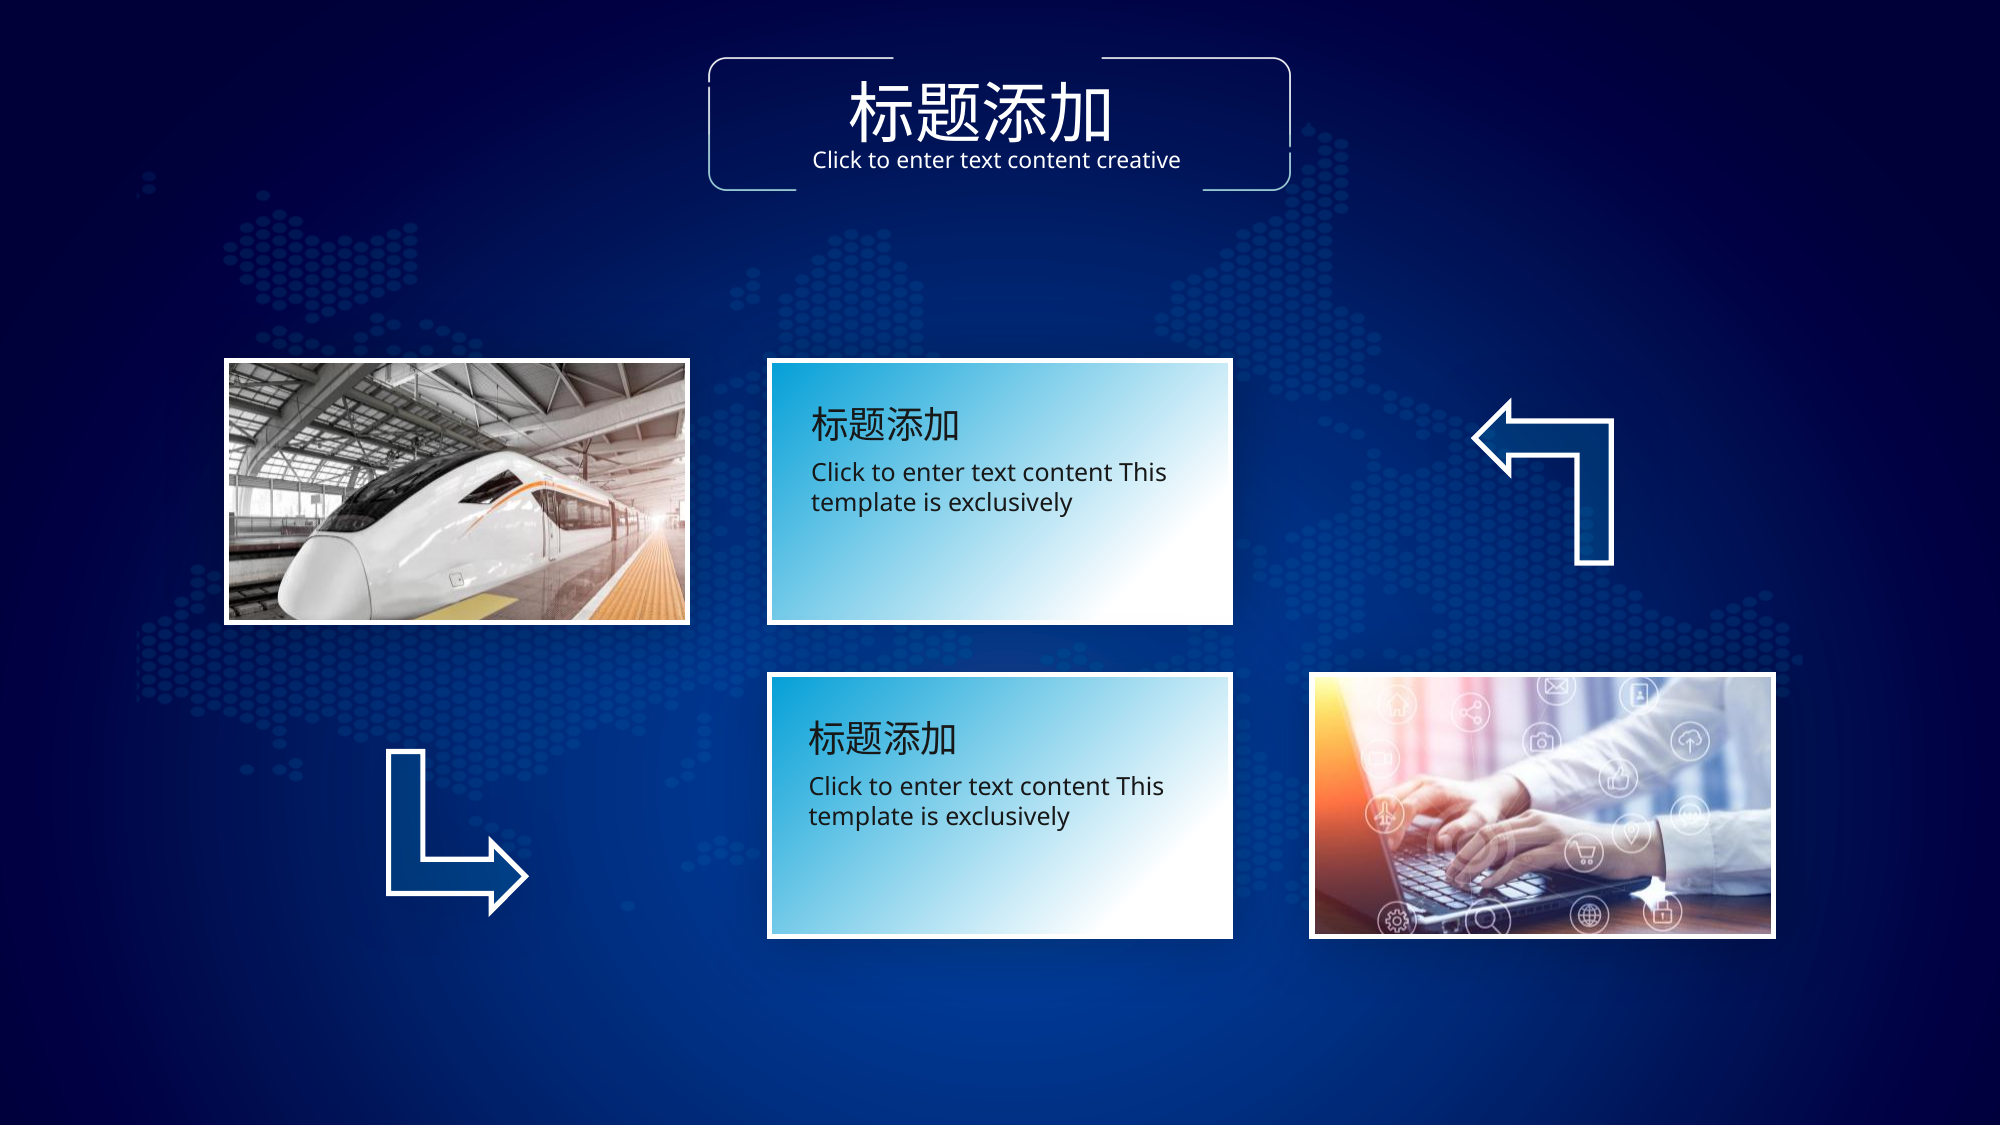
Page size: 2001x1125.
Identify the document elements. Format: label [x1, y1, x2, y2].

text_box [769, 360, 1231, 623]
text_box [225, 360, 689, 623]
text_box [650, 63, 1349, 181]
picture [0, 0, 2000, 1125]
text_box [1473, 401, 1613, 564]
text_box [1311, 674, 1775, 937]
text_box [769, 674, 1231, 937]
text_box [387, 750, 527, 914]
